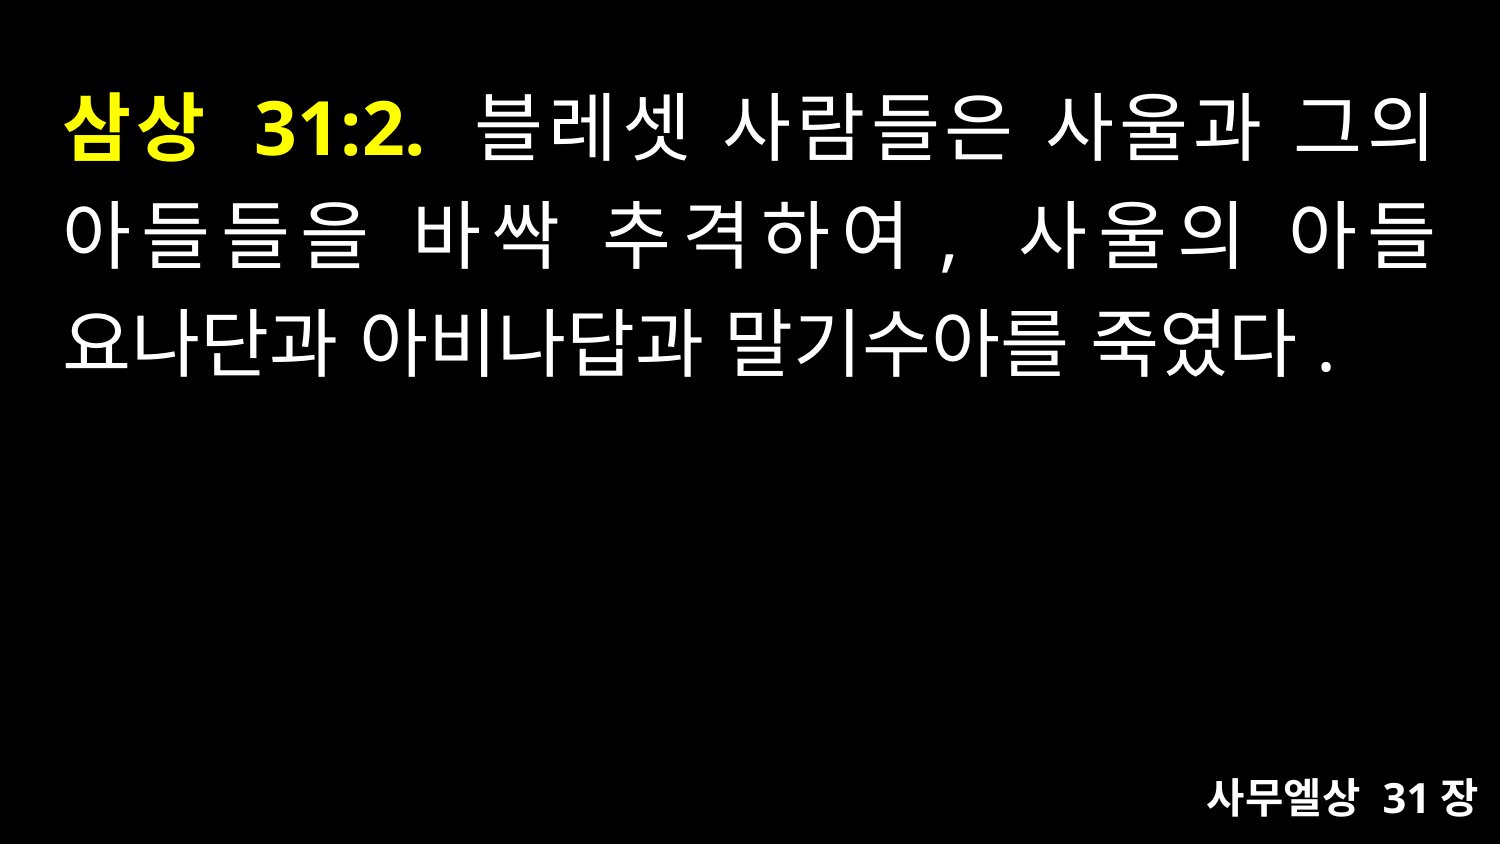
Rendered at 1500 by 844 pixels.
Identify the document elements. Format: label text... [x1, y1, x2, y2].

subtitle 사무엘상 31장 [916, 770, 1500, 844]
title 삼상 31:2. 블레셋 사람들은 사울과 그의 아들들을 바싹 추격하여, 사울의 아들 요나단과 아비나답과 말기수아를 죽였다. [0, 0, 1500, 844]
